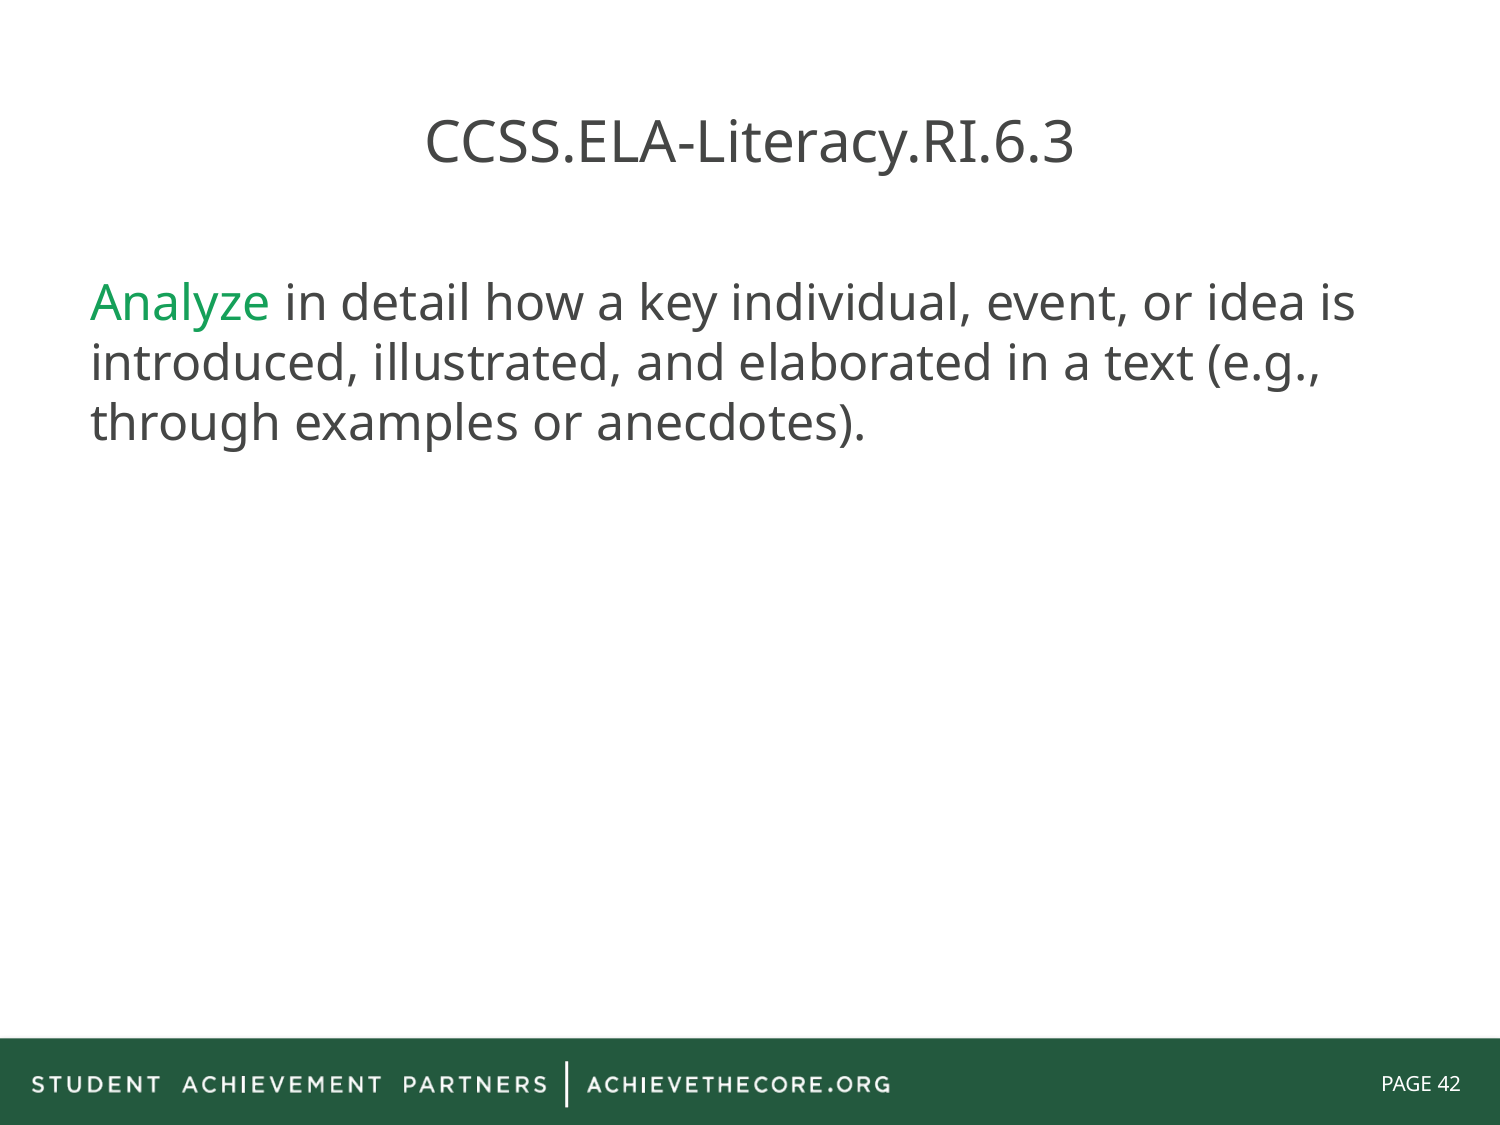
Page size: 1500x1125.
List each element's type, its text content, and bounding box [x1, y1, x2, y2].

list Analyze in detail how a key individual, event, or idea is introduced, illustrated, and elaborated in a text (e.g., through examples or anecdotes). [75, 262, 1425, 1005]
title CCSS.ELA-Literacy.RI.6.3 [75, 45, 1425, 233]
